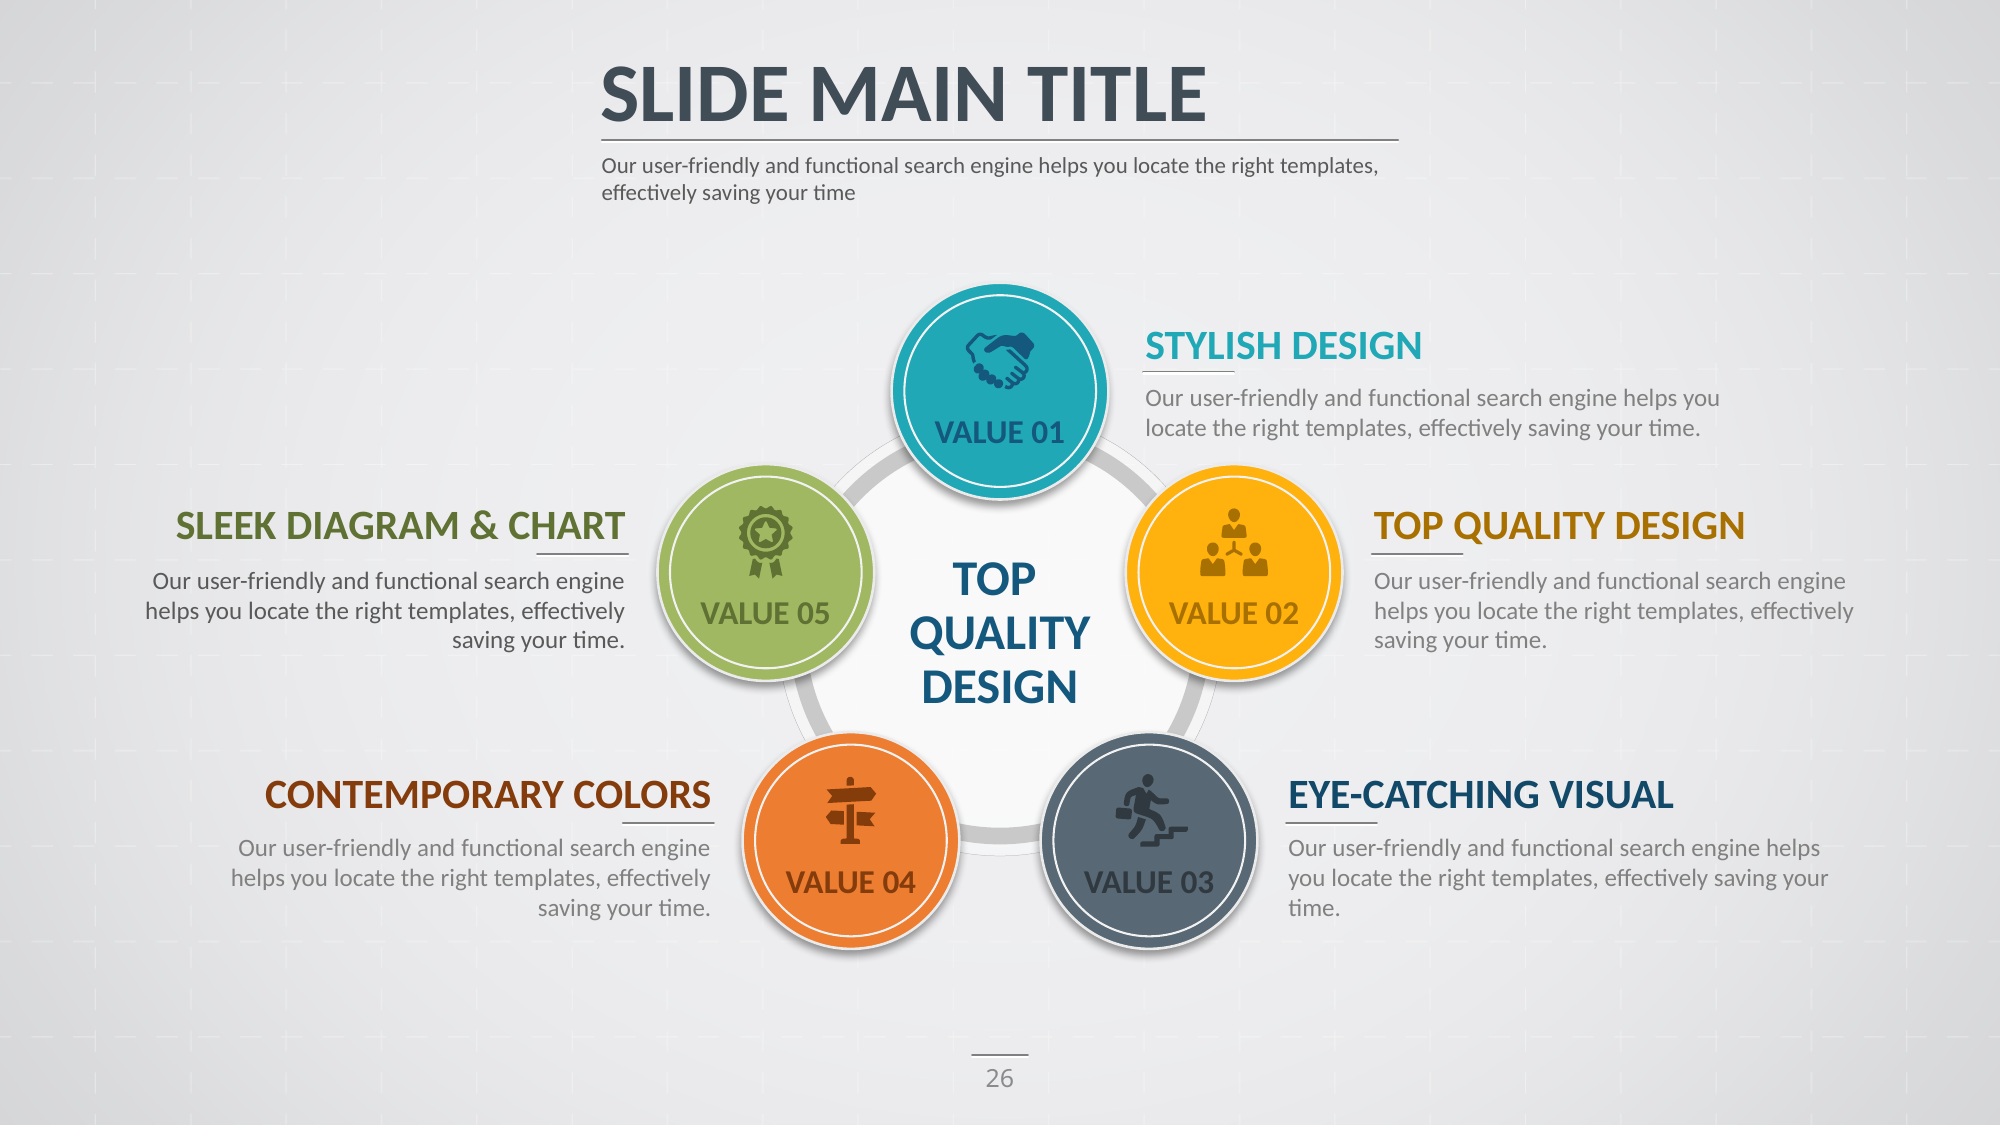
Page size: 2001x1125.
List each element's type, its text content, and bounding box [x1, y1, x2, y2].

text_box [778, 412, 1222, 856]
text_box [91, 490, 641, 663]
picture [0, 0, 2000, 1125]
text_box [1359, 490, 1908, 663]
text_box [1125, 464, 1343, 681]
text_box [742, 732, 960, 949]
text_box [657, 464, 875, 681]
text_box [176, 759, 727, 930]
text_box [1130, 309, 1769, 451]
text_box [585, 30, 1415, 214]
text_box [891, 282, 1109, 500]
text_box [1040, 732, 1258, 949]
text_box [1273, 759, 1856, 930]
slide_number 26 [923, 1049, 1077, 1110]
